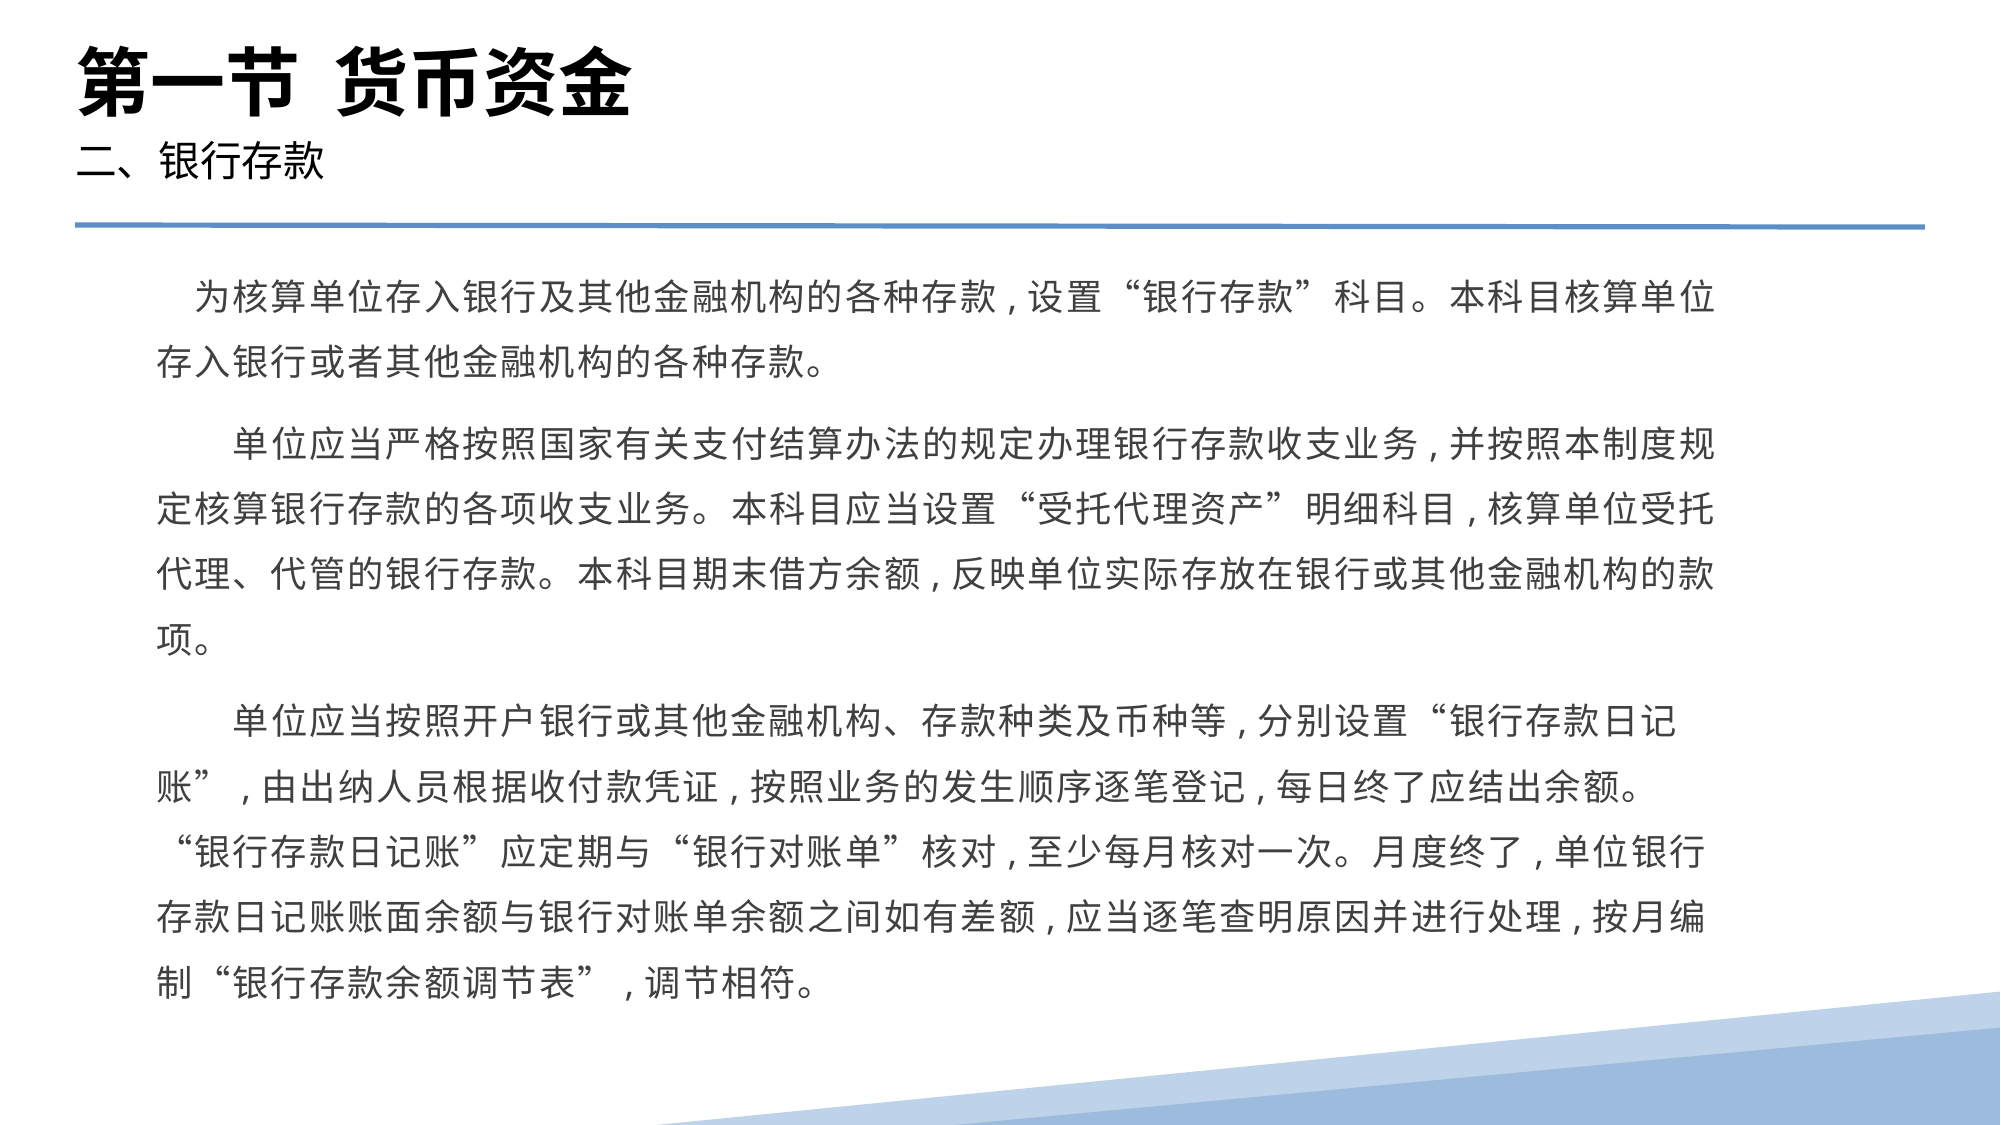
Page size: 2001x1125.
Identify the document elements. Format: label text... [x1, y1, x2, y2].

text_box 第一节 货币资金 [75, 24, 1925, 124]
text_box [656, 991, 2000, 1125]
text_box 二、银行存款 [75, 124, 1925, 200]
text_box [74, 224, 1925, 228]
text_box 为核算单位存入银行及其他金融机构的各种存款,设置“银行存款”科目。本科目核算单位存入银行或者其他金融机构的各种存款。 单位应当严格按照国家有关支付结算办法的规定办理银行存款收支业务,并按照本制度规定核算银行存款的各项收支业务。本科目应当设置“受托代理资产”明细科目,核算单位受托代理、代管的银行存款。本科目期末借方余额,反映单位实际存放在银行或其他金融机构的款项。 单位应当按照开户银行或其他金融机构、存款种类及币种等,分别设置“银行存款日记账”,由出纳人员根据收付款凭证,按照业务的发生顺序逐笔登记,每日终了应结出余额。“银行存款日记账”应定期与“银行对账单”核对,至少每月核对一次。月度终了,单位银行存款日记账账面余额与银行对账单余额之间如有差额,应当逐笔查明原因并进行处理,按月编制“银行存款余额调节表”,调节相符。 [145, 244, 1740, 1012]
